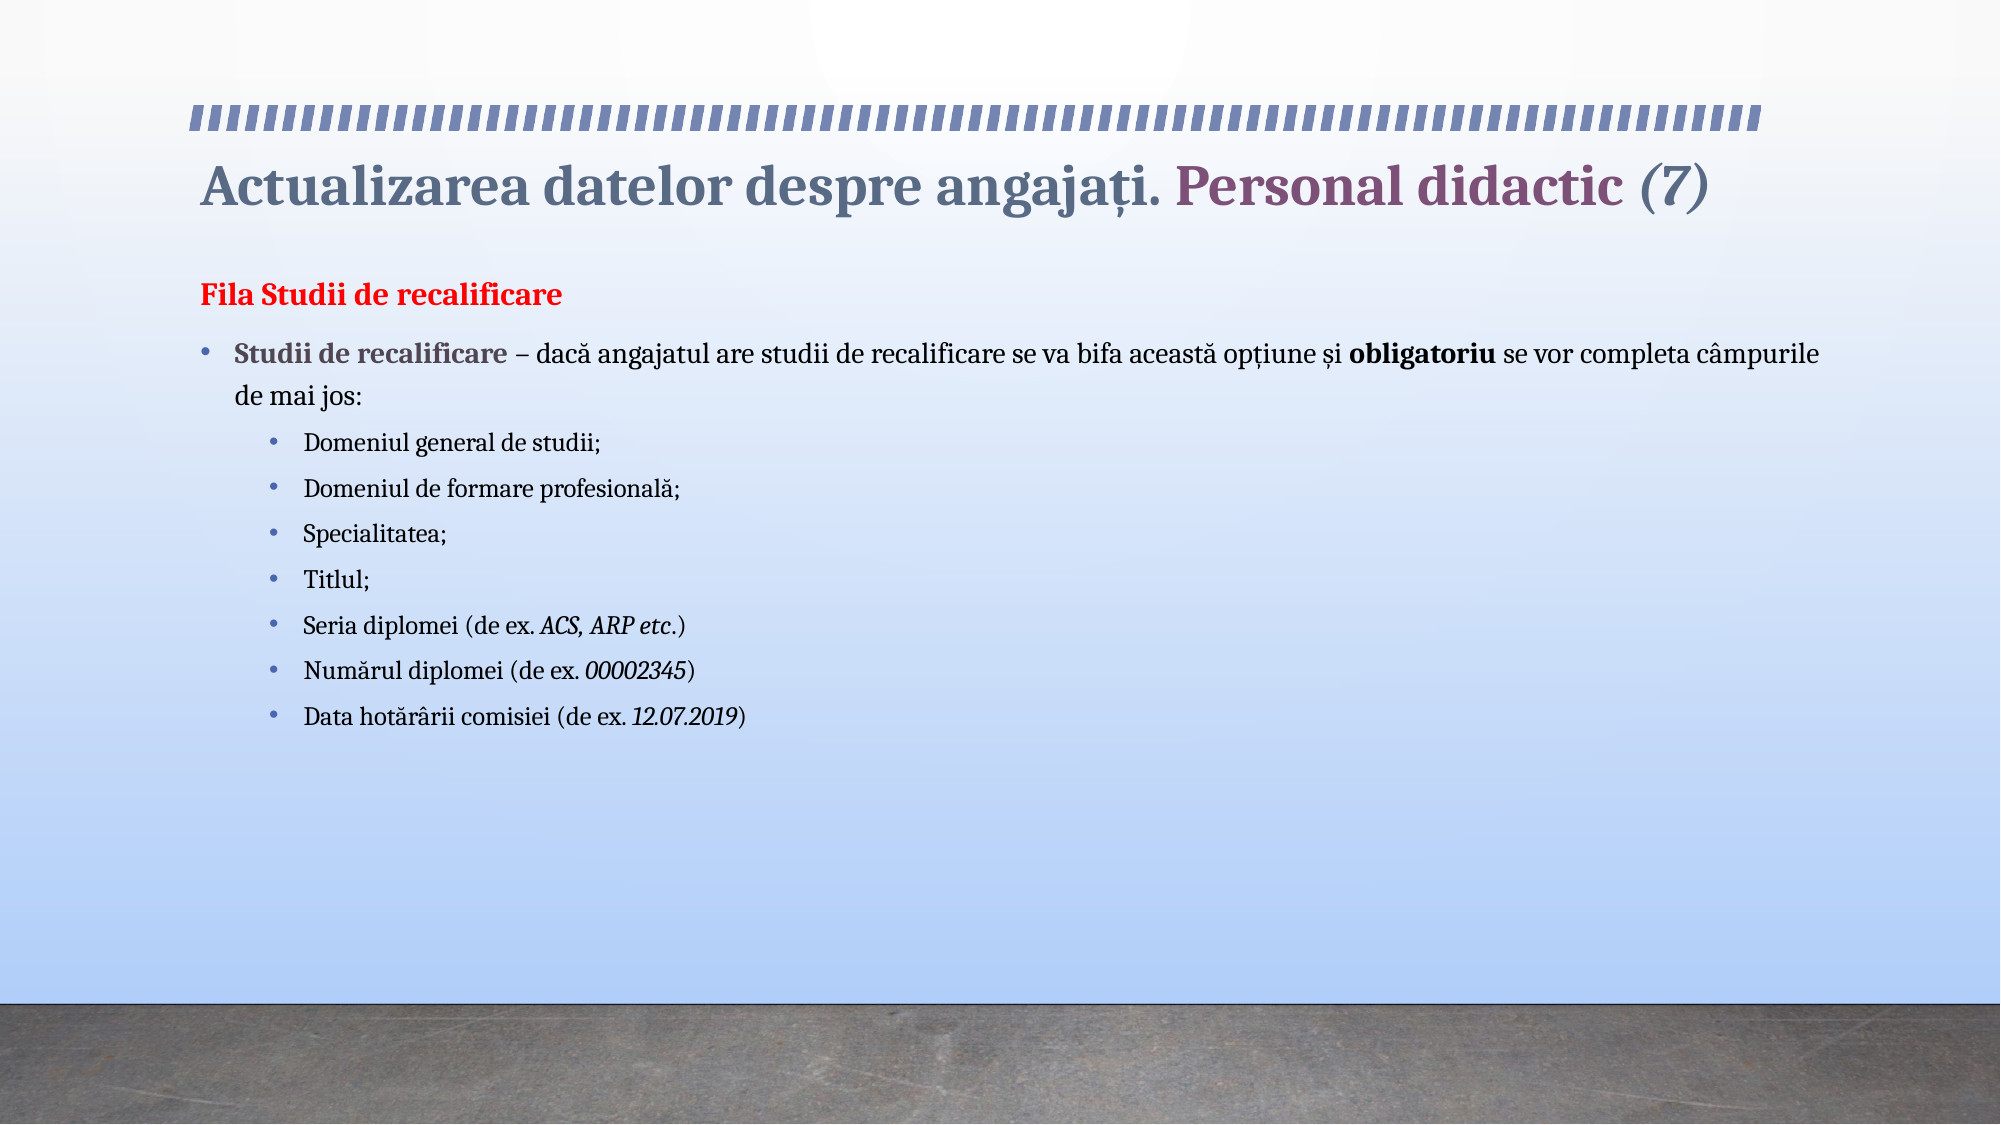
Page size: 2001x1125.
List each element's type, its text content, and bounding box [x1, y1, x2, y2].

list Fila Studii de recalificare Studii de recalificare – dacă angajatul are studii de recalificare se va bifa această opțiune și obligatoriu se vor completa câmpurile de mai jos: Domeniul general de studii; Domeniul de formare profesională; Specialitatea; Titlul; Seria diplomei (de ex. ACS, ARP etc.) Numărul diplomei (de ex. 00002345) Data hotărârii comisiei (de ex. 12.07.2019) [185, 257, 1839, 741]
title Actualizarea datelor despre angajați. Personal didactic (7) [185, 148, 1815, 257]
picture [0, 1004, 2000, 1124]
